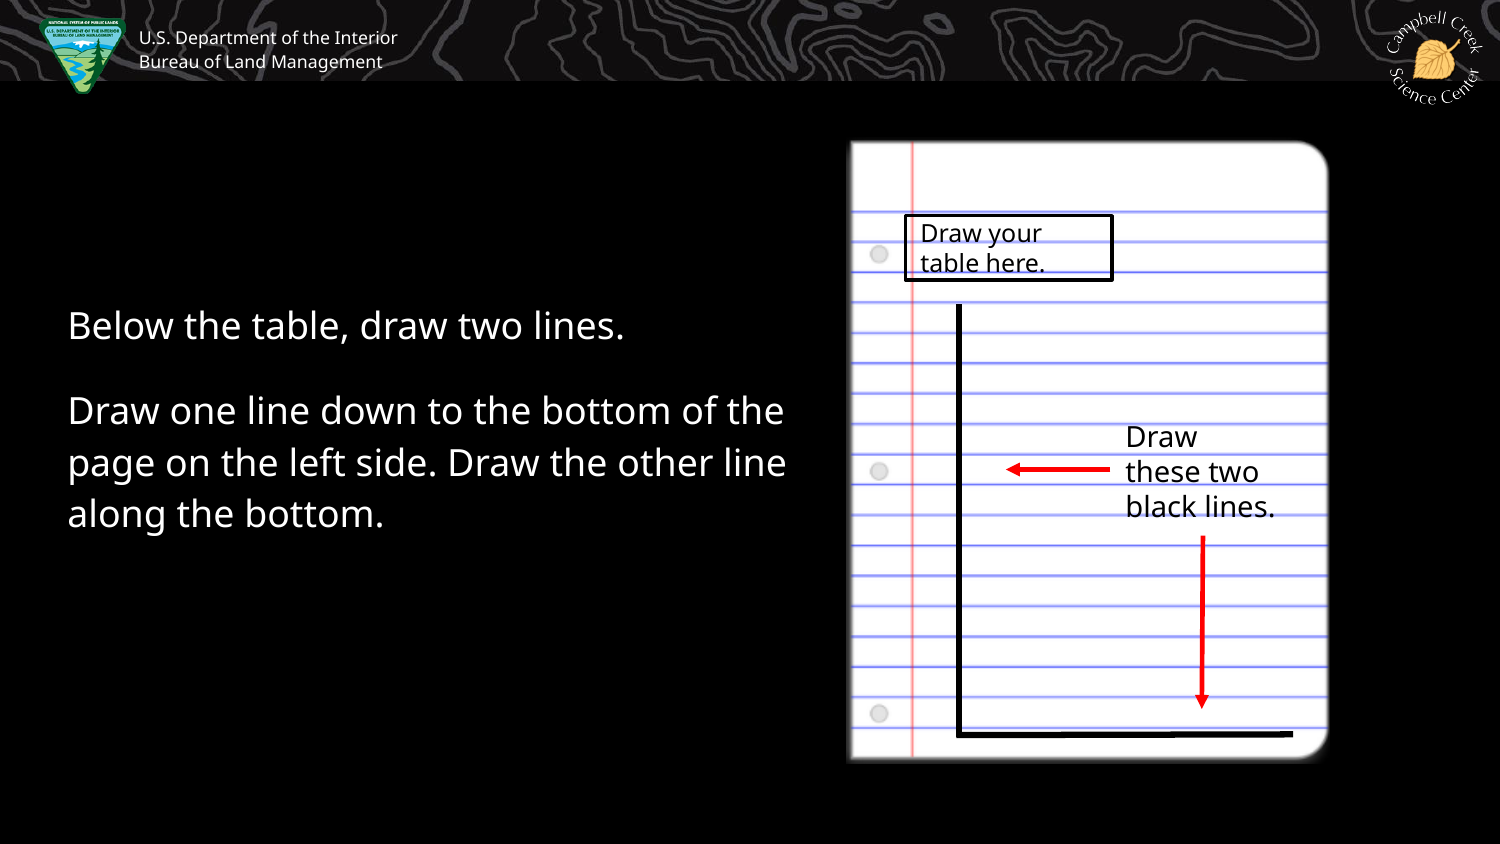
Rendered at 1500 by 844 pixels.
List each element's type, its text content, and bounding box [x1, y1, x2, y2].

picture [845, 136, 1331, 765]
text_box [0, 0, 1500, 105]
list Below the table, draw two lines. Draw one line down to the bottom of the page on the left side. Draw the other line along the bottom. [52, 280, 821, 595]
